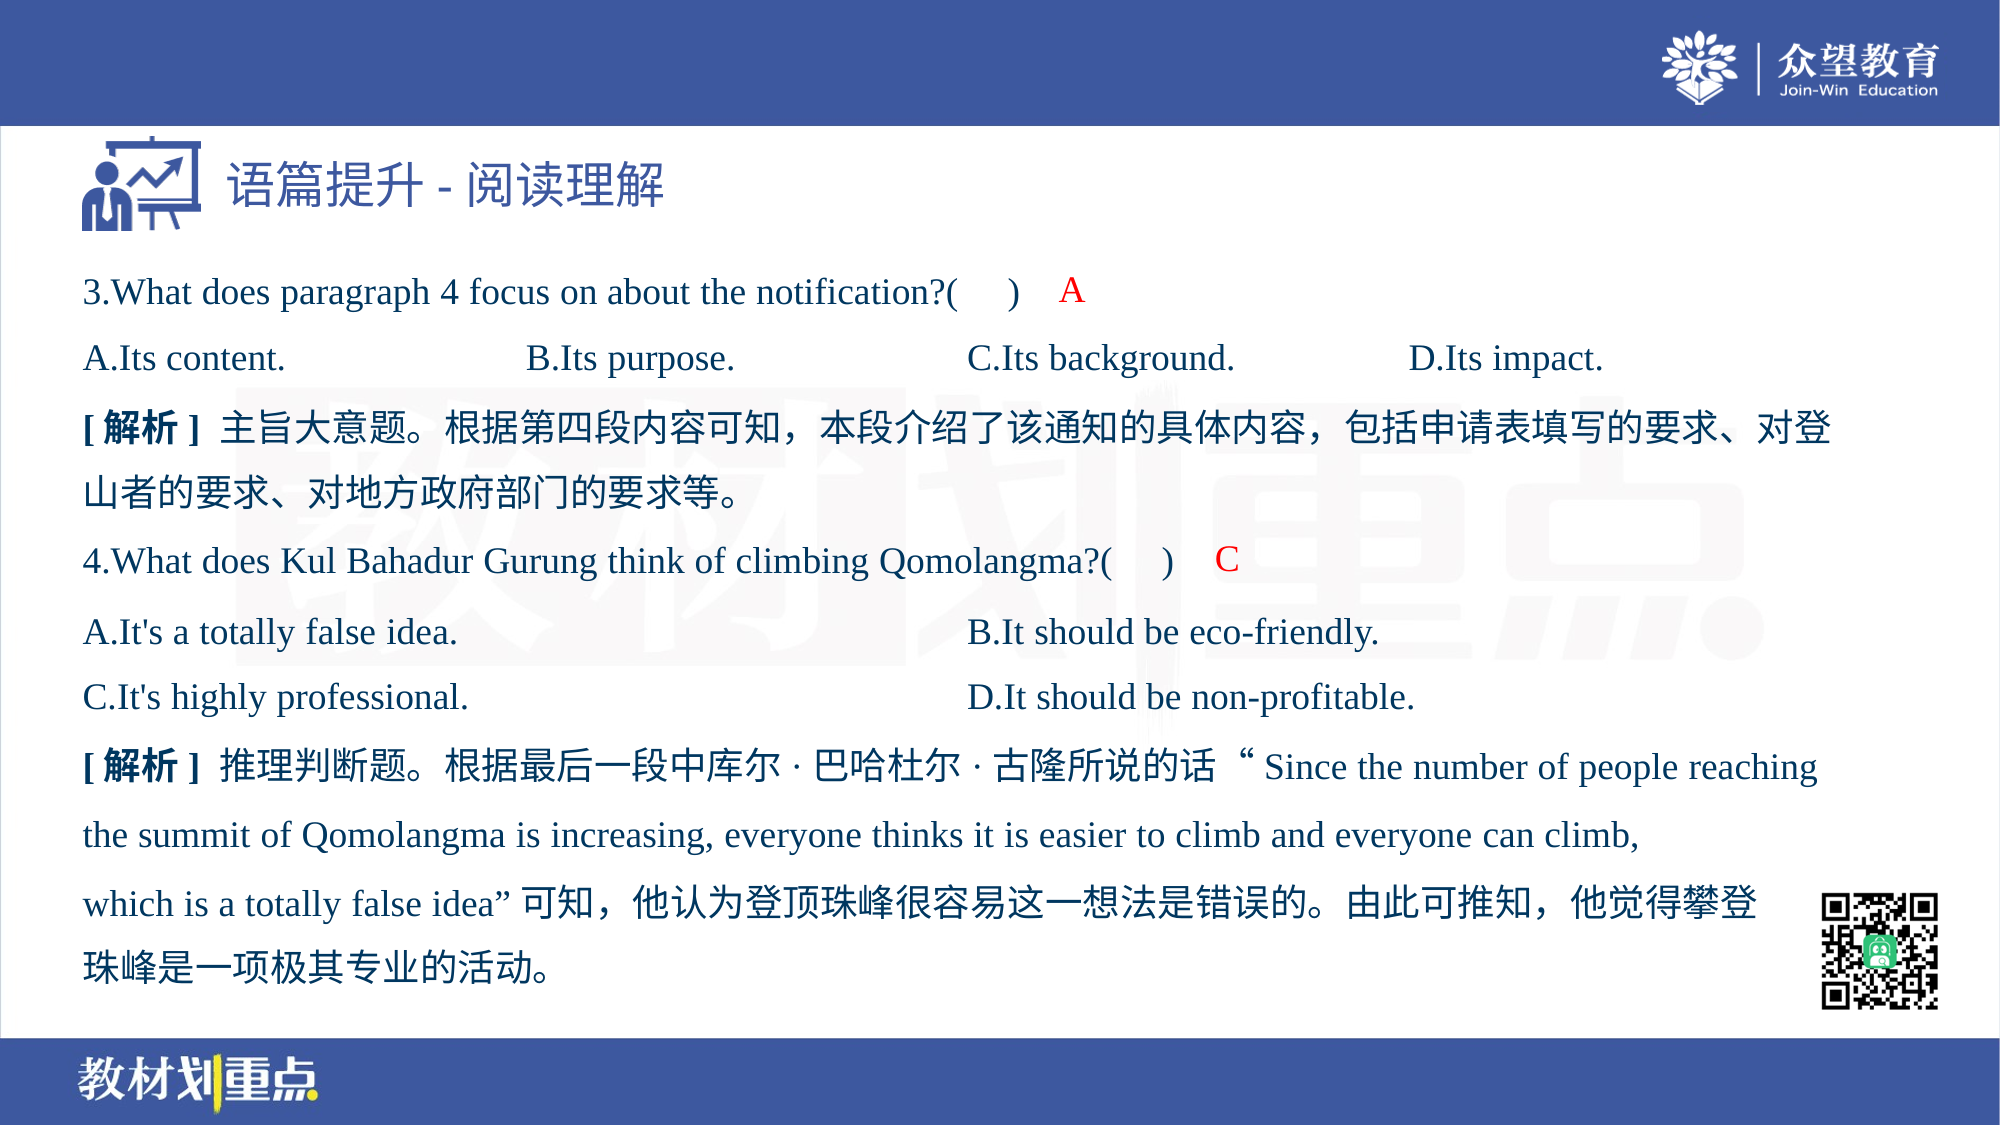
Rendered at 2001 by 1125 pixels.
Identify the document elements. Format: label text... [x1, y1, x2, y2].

text_box A.It's a totally false idea. B.It should be eco-friendly. C.It's highly professional. D.It should be non-profitable. [82, 583, 1817, 710]
text_box A [1044, 245, 1100, 304]
text_box [解析] 主旨大意题。根据第四段内容可知，本段介绍了该通知的具体内容，包括申请表填写的要求、对登 山者的要求、对地方政府部门的要求等。 [82, 380, 1817, 508]
text_box C [1201, 513, 1254, 572]
text_box A.Its content. B.Its purpose. C.Its background. D.Its impact. [82, 313, 1817, 371]
picture [0, 0, 2000, 1125]
text_box [解析] 推理判断题。根据最后一段中库尔·巴哈杜尔·古隆所说的话“Since the number of people reaching the summit of Qomolangma is increasing, everyone thinks it is easier to climb and everyone can climb, which is a totally false idea”可知，他认为登顶珠峰很容易这一想法是错误的。由此可推知，他觉得攀登 珠峰是一项极其专业的活动。 [82, 717, 1817, 983]
text_box 4.What does Kul Bahadur Gurung think of climbing Qomolangma?( ) [82, 516, 1817, 574]
text_box 3.What does paragraph 4 focus on about the notification?( ) [82, 247, 1817, 306]
